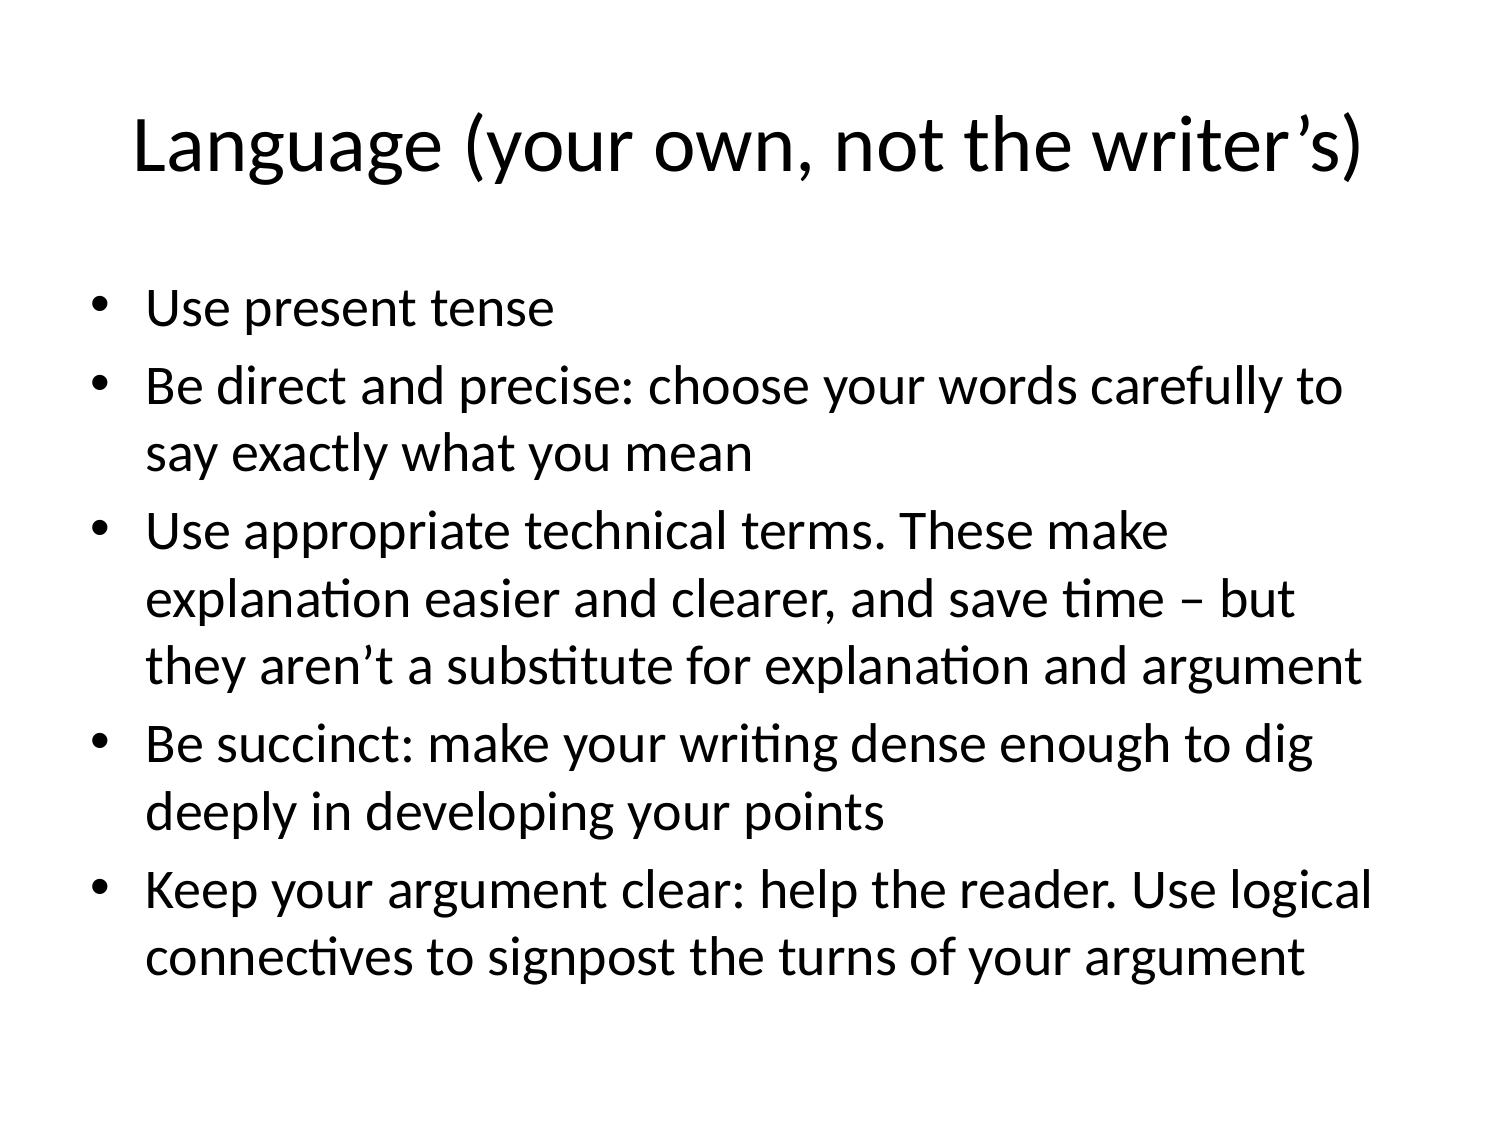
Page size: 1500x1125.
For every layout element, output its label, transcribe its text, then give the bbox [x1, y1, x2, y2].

title Language (your own, not the writer’s) [75, 45, 1425, 233]
list Use present tense Be direct and precise: choose your words carefully to say exactly what you mean Use appropriate technical terms. These make explanation easier and clearer, and save time – but they aren’t a substitute for explanation and argument Be succinct: make your writing dense enough to dig deeply in developing your points Keep your argument clear: help the reader. Use logical connectives to signpost the turns of your argument [75, 262, 1425, 1005]
